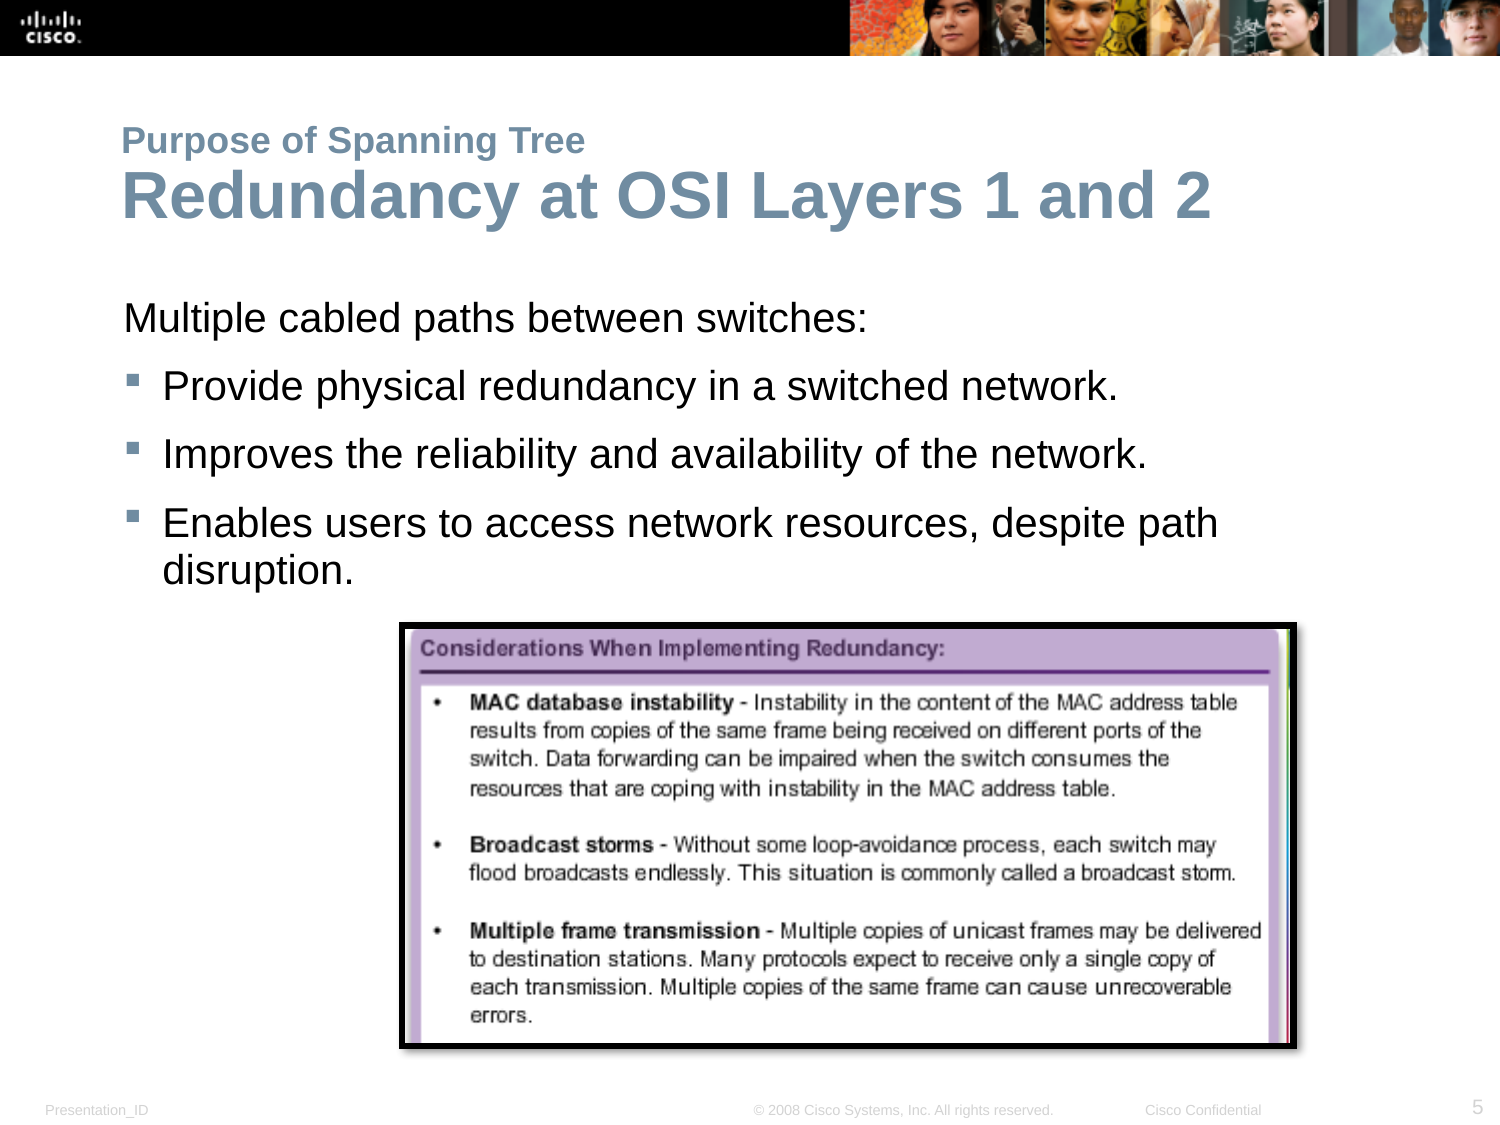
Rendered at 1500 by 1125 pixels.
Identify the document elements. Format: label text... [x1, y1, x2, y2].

list Multiple cabled paths between switches: Provide physical redundancy in a switched network. Improves the reliability and availability of the network. Enables users to access network resources, despite path disruption. [109, 287, 1413, 874]
picture [404, 628, 1291, 1044]
picture [0, 0, 1500, 56]
title Purpose of Spanning Tree Redundancy at OSI Layers 1 and 2 [107, 102, 1444, 241]
